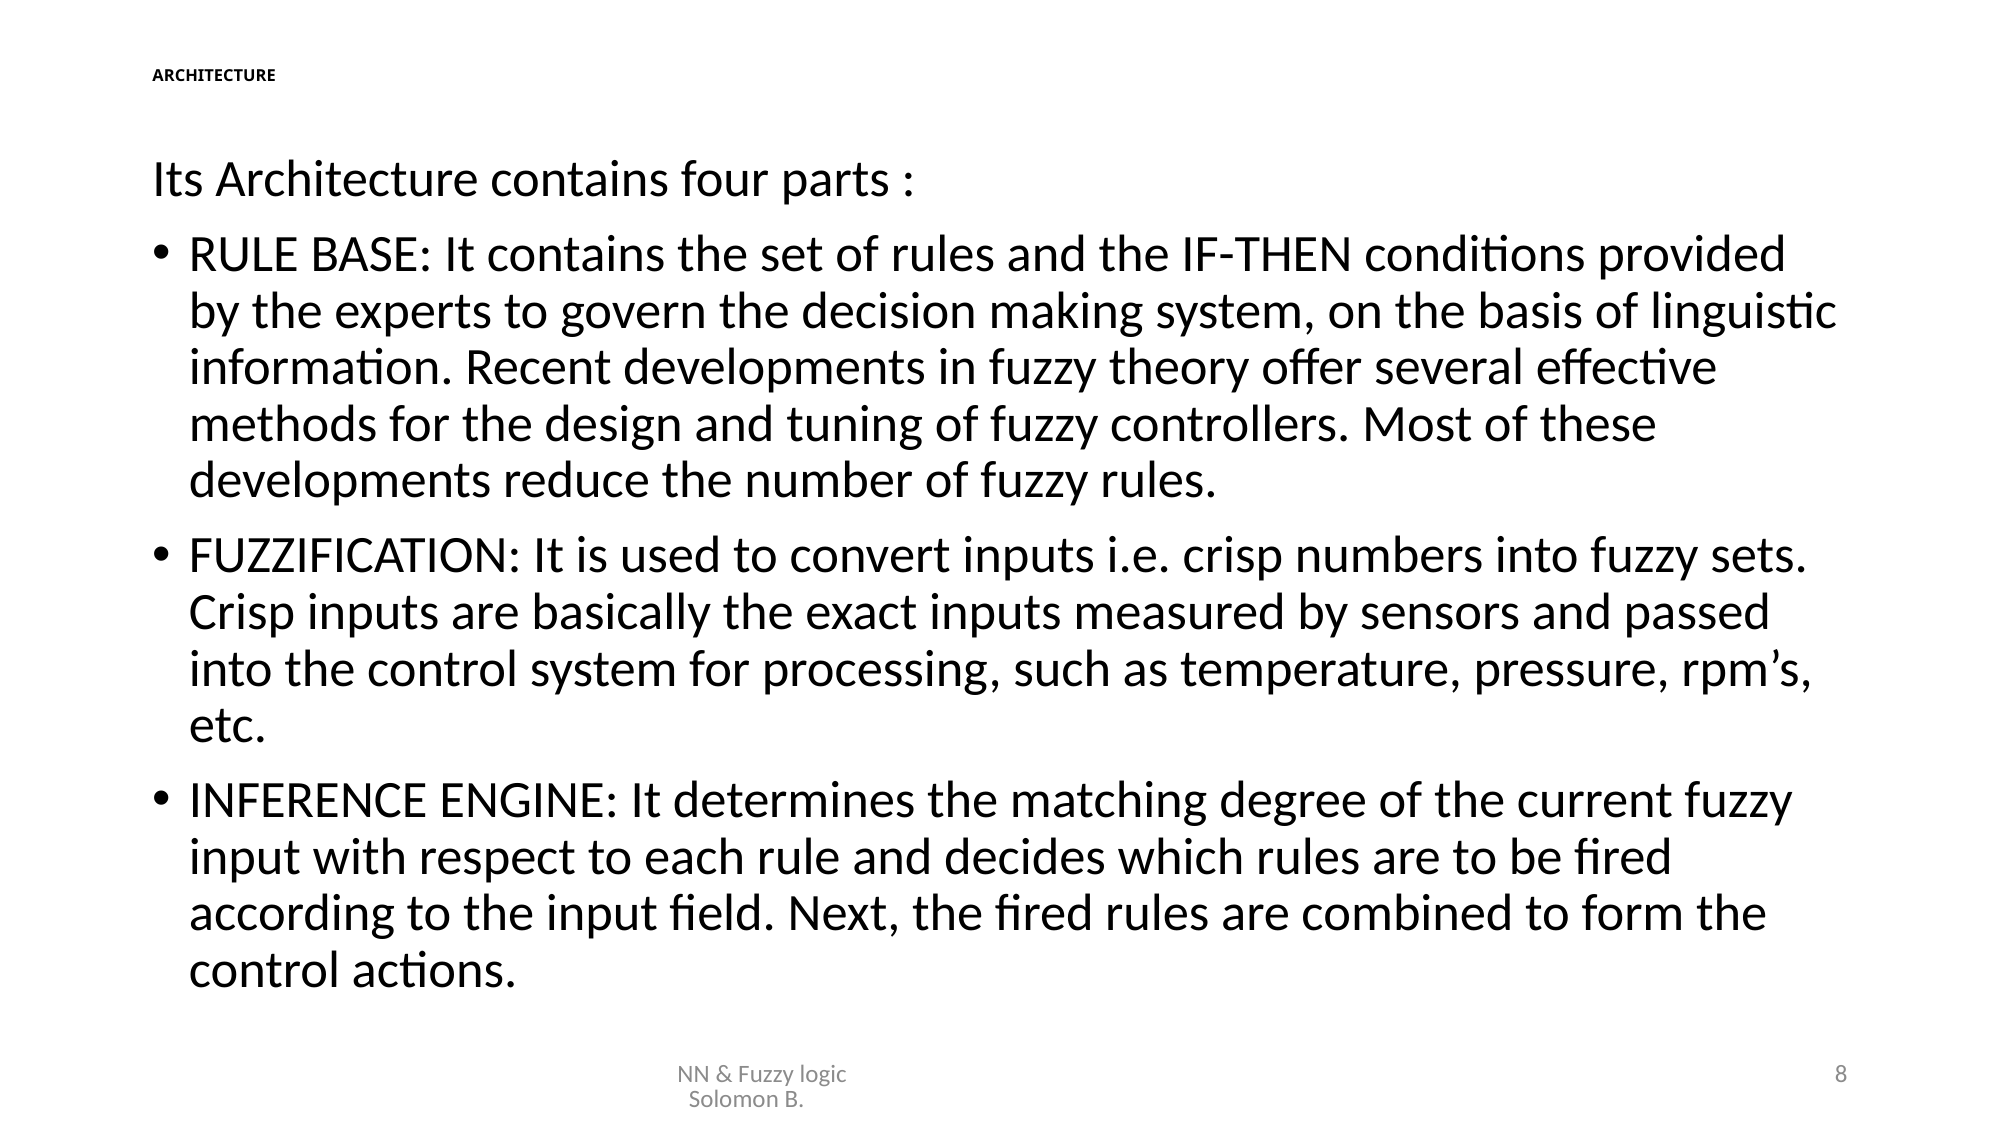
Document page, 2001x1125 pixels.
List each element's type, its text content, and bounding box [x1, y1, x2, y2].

list Its Architecture contains four parts : RULE BASE: It contains the set of rules and the IF-THEN conditions provided by the experts to govern the decision making system, on the basis of linguistic information. Recent developments in fuzzy theory offer several effective methods for the design and tuning of fuzzy controllers. Most of these developments reduce the number of fuzzy rules. FUZZIFICATION: It is used to convert inputs i.e. crisp numbers into fuzzy sets. Crisp inputs are basically the exact inputs measured by sensors and passed into the control system for processing, such as temperature, pressure, rpm’s, etc. INFERENCE ENGINE: It determines the matching degree of the current fuzzy input with respect to each rule and decides which rules are to be fired according to the input field. Next, the fired rules are combined to form the control actions. [137, 143, 1863, 1014]
slide_number 8 [1412, 1042, 1863, 1103]
footer NN & Fuzzy logic Solomon B. [662, 1042, 1338, 1103]
title ARCHITECTURE [137, 59, 1863, 113]
